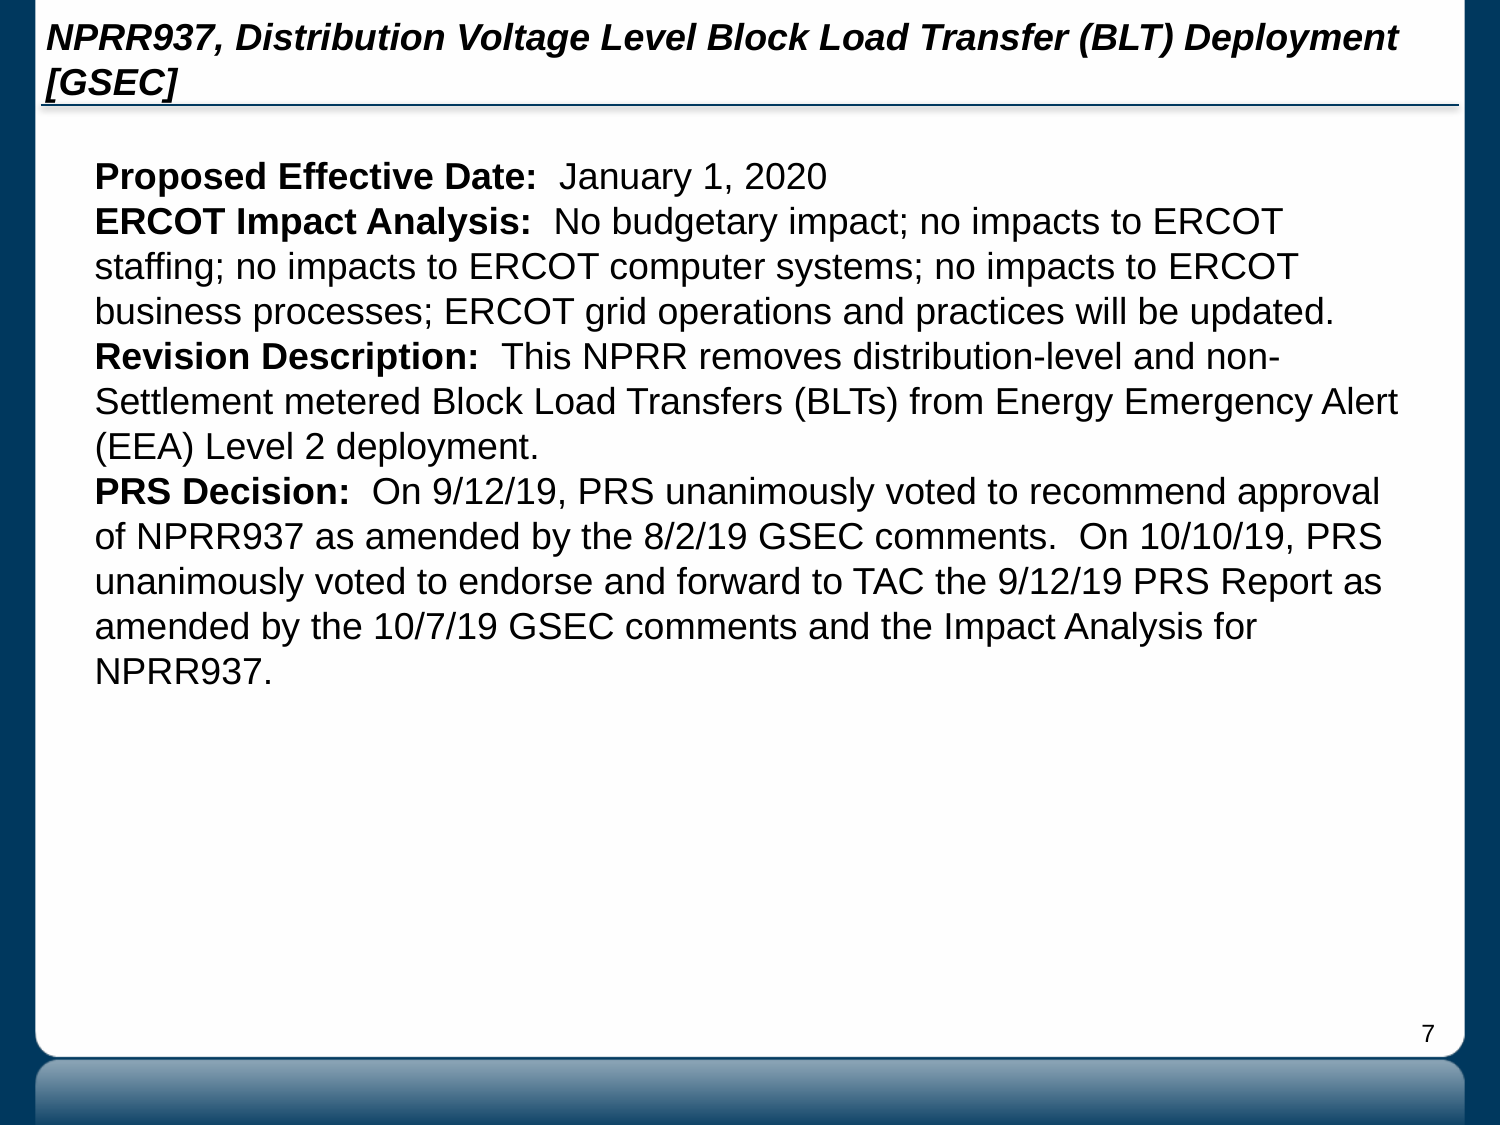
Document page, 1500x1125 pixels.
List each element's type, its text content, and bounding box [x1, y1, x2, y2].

title NPRR937, Distribution Voltage Level Block Load Transfer (BLT) Deployment [GSEC] [31, 20, 1464, 97]
picture [35, 0, 1465, 1125]
text_box Proposed Effective Date: January 1, 2020 ERCOT Impact Analysis: No budgetary impact; no impacts to ERCOT staffing; no impacts to ERCOT computer systems; no impacts to ERCOT business processes; ERCOT grid operations and practices will be updated. Revision Description: This NPRR removes distribution-level and non-Settlement metered Block Load Transfers (BLTs) from Energy Emergency Alert (EEA) Level 2 deployment. PRS Decision: On 9/12/19, PRS unanimously voted to recommend approval of NPRR937 as amended by the 8/2/19 GSEC comments. On 10/10/19, PRS unanimously voted to endorse and forward to TAC the 9/12/19 PRS Report as amended by the 10/7/19 GSEC comments and the Impact Analysis for NPRR937. [79, 144, 1419, 699]
